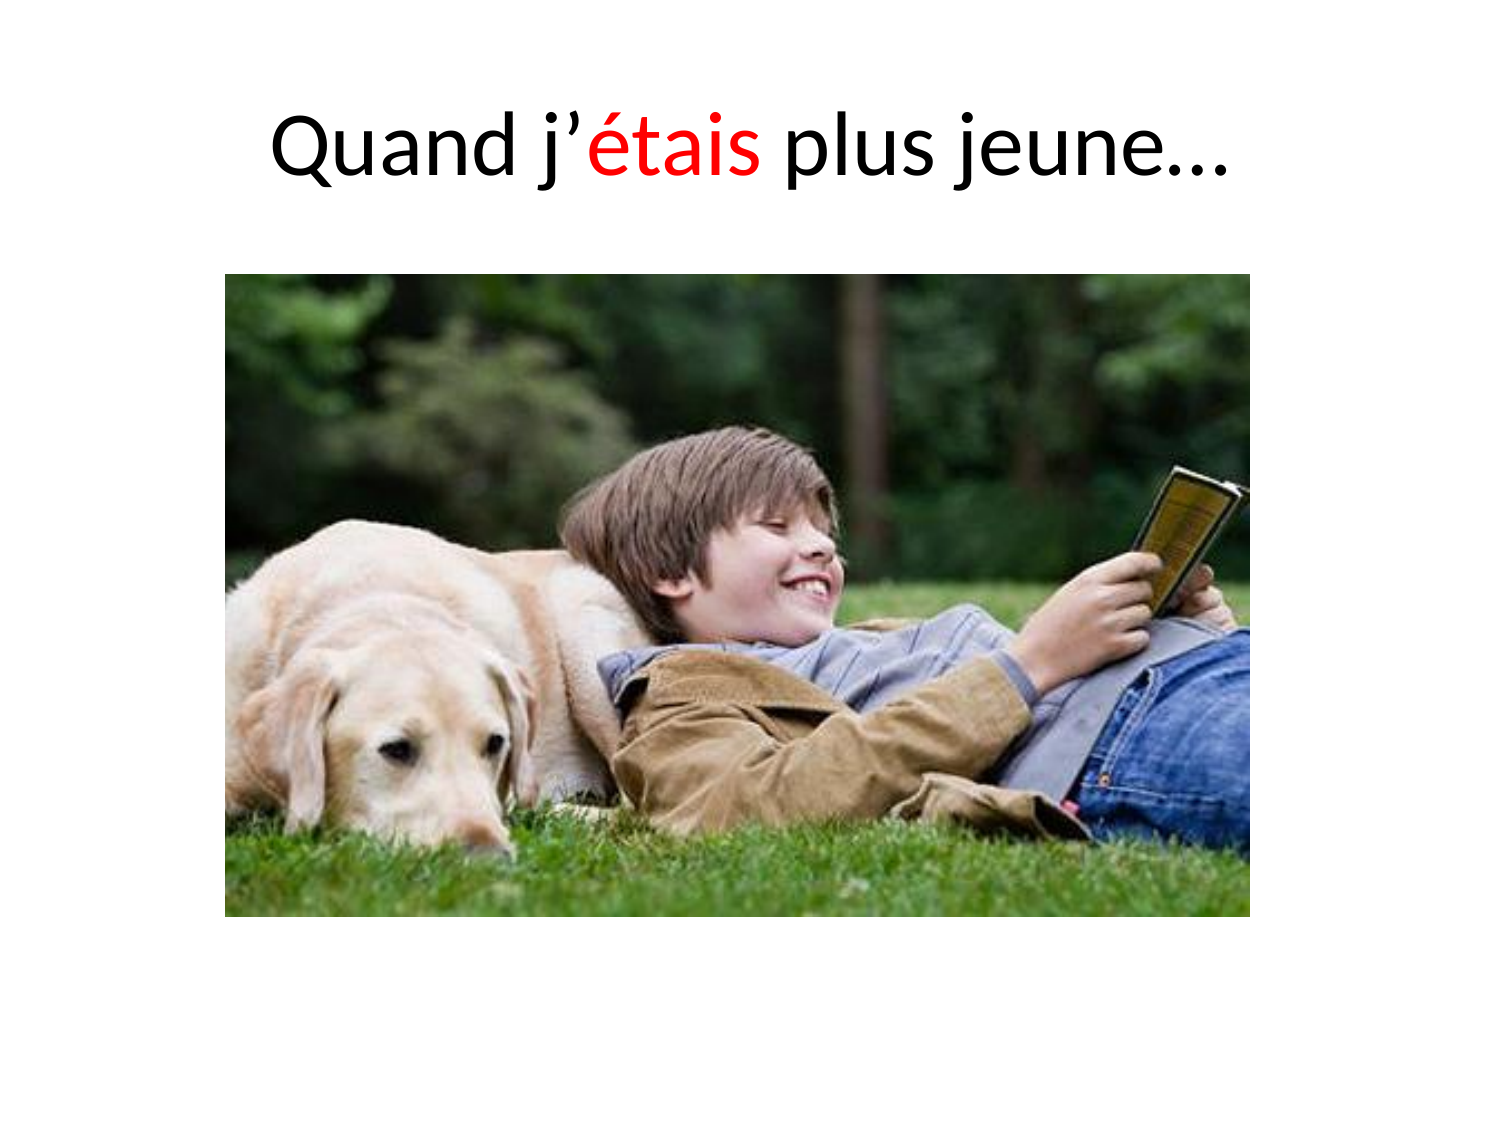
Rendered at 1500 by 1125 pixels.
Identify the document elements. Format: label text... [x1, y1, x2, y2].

picture [224, 274, 1251, 917]
title Quand j’étais plus jeune… [75, 45, 1425, 233]
